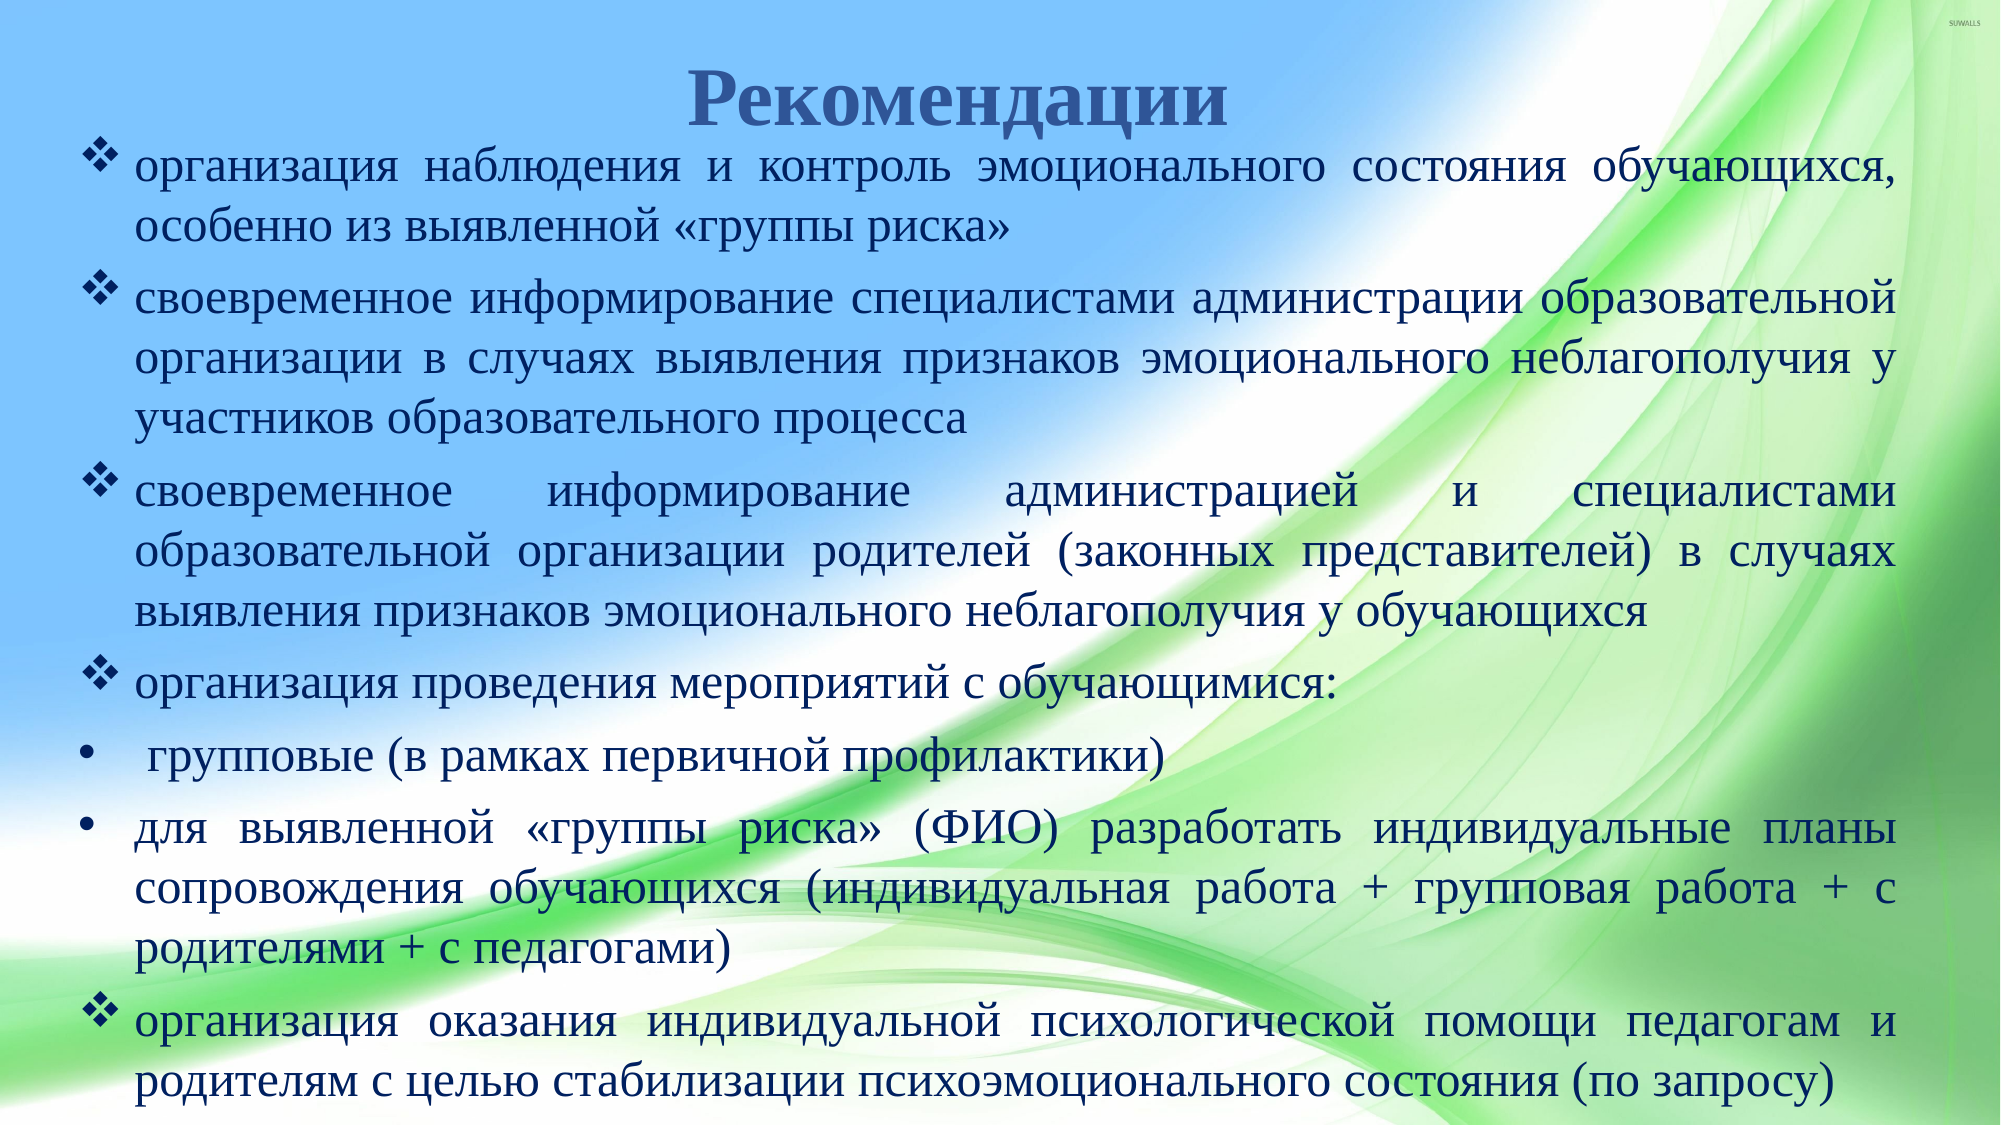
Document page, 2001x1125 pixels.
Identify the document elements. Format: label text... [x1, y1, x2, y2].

text_box организация наблюдения и контроль эмоционального состояния обучающихся, особенно из выявленной «группы риска» своевременное информирование специалистами администрации образовательной организации в случаях выявления признаков эмоционального неблагополучия у участников образовательного процесса своевременное информирование администрацией и специалистами образовательной организации родителей (законных представителей) в случаях выявления признаков эмоционального неблагополучия у обучающихся организация проведения мероприятий с обучающимися: групповые (в рамках первичной профилактики) для выявленной «группы риска» (ФИО) разработать индивидуальные планы сопровождения обучающихся (индивидуальная работа + групповая работа + с родителями + с педагогами) организация оказания индивидуальной психологической помощи педагогам и родителям с целью стабилизации психоэмоционального состояния (по запросу) [63, 123, 1913, 1125]
title Рекомендации [94, 46, 1823, 123]
picture [0, 0, 2001, 1125]
